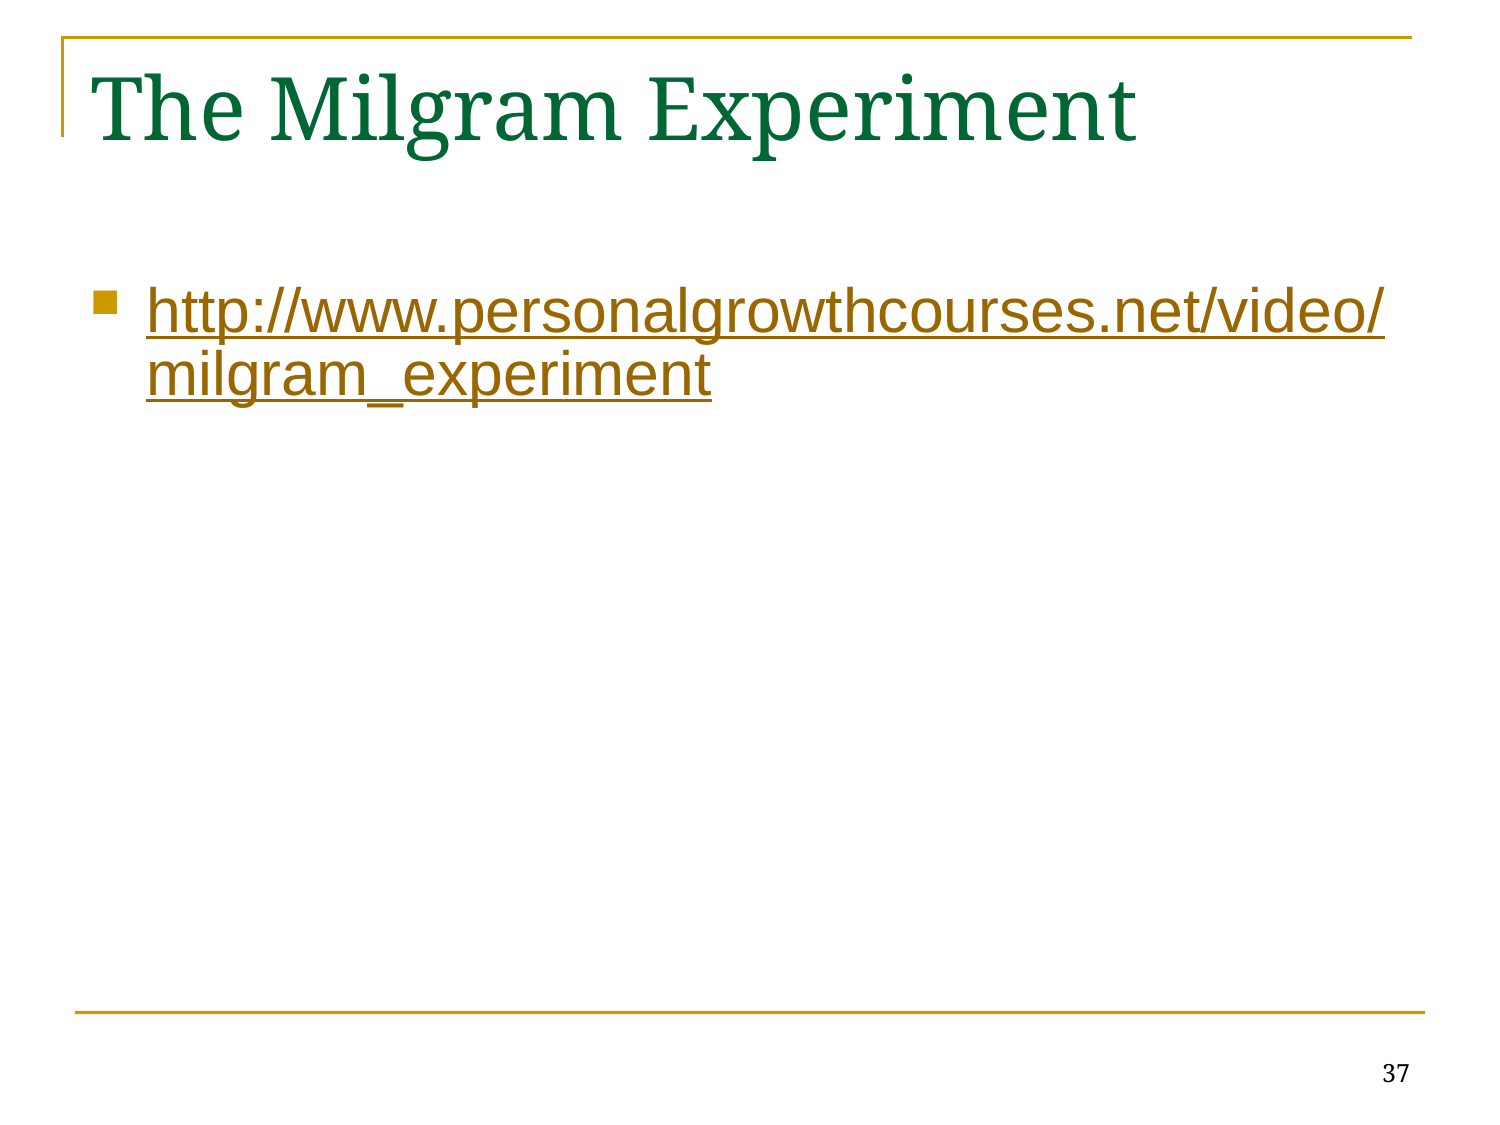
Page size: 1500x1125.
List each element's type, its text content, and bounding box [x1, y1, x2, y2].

title The Milgram Experiment [74, 45, 1426, 233]
list http://www.personalgrowthcourses.net/video/milgram_experiment [74, 262, 1426, 1006]
slide_number 37 [1074, 1023, 1426, 1100]
